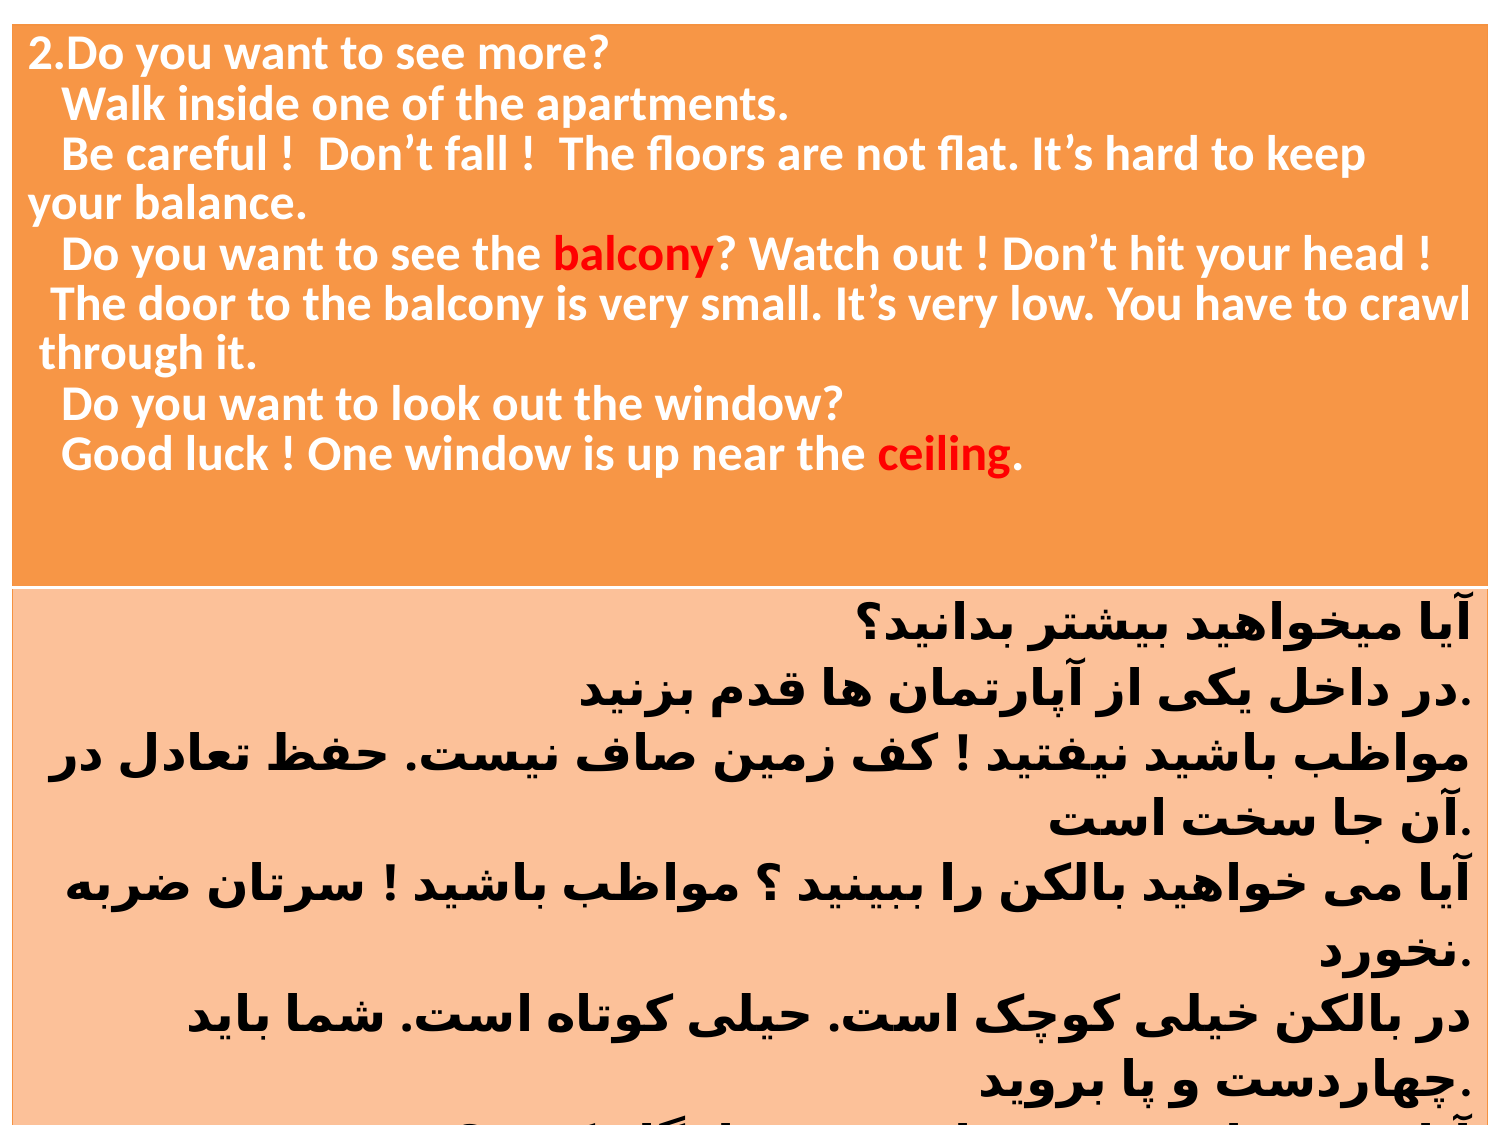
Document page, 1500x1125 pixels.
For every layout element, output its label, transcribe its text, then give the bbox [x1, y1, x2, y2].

table_cell آیا میخواهید بیشتر بدانید؟ در داخل یکی از آپارتمان ها قدم بزنید. مواظب باشید نیفتید ! کف زمین صاف نیست. حفظ تعادل در آن جا سخت است. آیا می خواهید بالکن را ببینید ؟ مواظب باشید ! سرتان ضربه نخورد. در بالکن خیلی کوچک است. حیلی کوتاه است. شما باید چهاردست و پا بروید. آیا می خواهید بیرون از پنجره را نگاه کنید ؟ موفق باشید ! یکی از پنجره ها بالا نزدیک سقف است. [13, 589, 1487, 1125]
table_header 2.Do you want to see more? Walk inside one of the apartments. Be careful ! Don’t fall ! The floors are not flat. It’s hard to keep your balance. Do you want to see the balcony? Watch out ! Don’t hit your head ! The door to the balcony is very small. It’s very low. You have to crawl through it. Do you want to look out the window? Good luck ! One window is up near the ceiling. [13, 26, 1487, 586]
